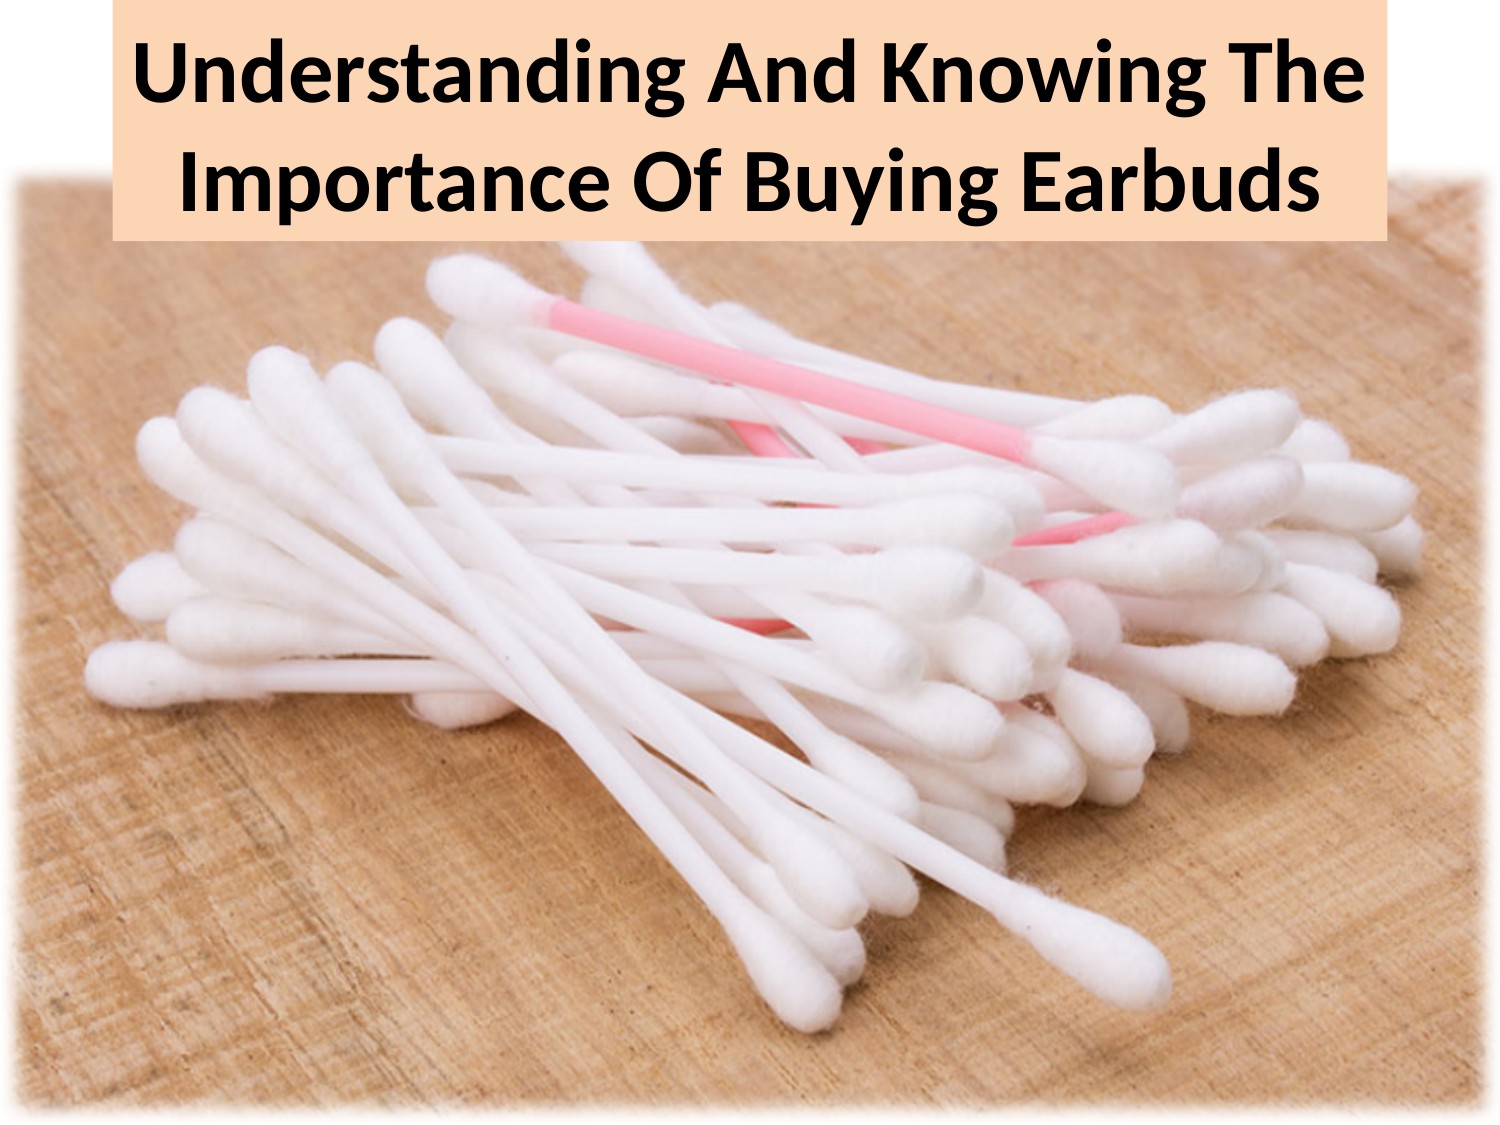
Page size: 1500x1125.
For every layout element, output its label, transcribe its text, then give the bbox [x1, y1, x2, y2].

title Understanding And Knowing The Importance Of Buying Earbuds [112, 0, 1388, 160]
picture [0, 162, 1500, 1125]
